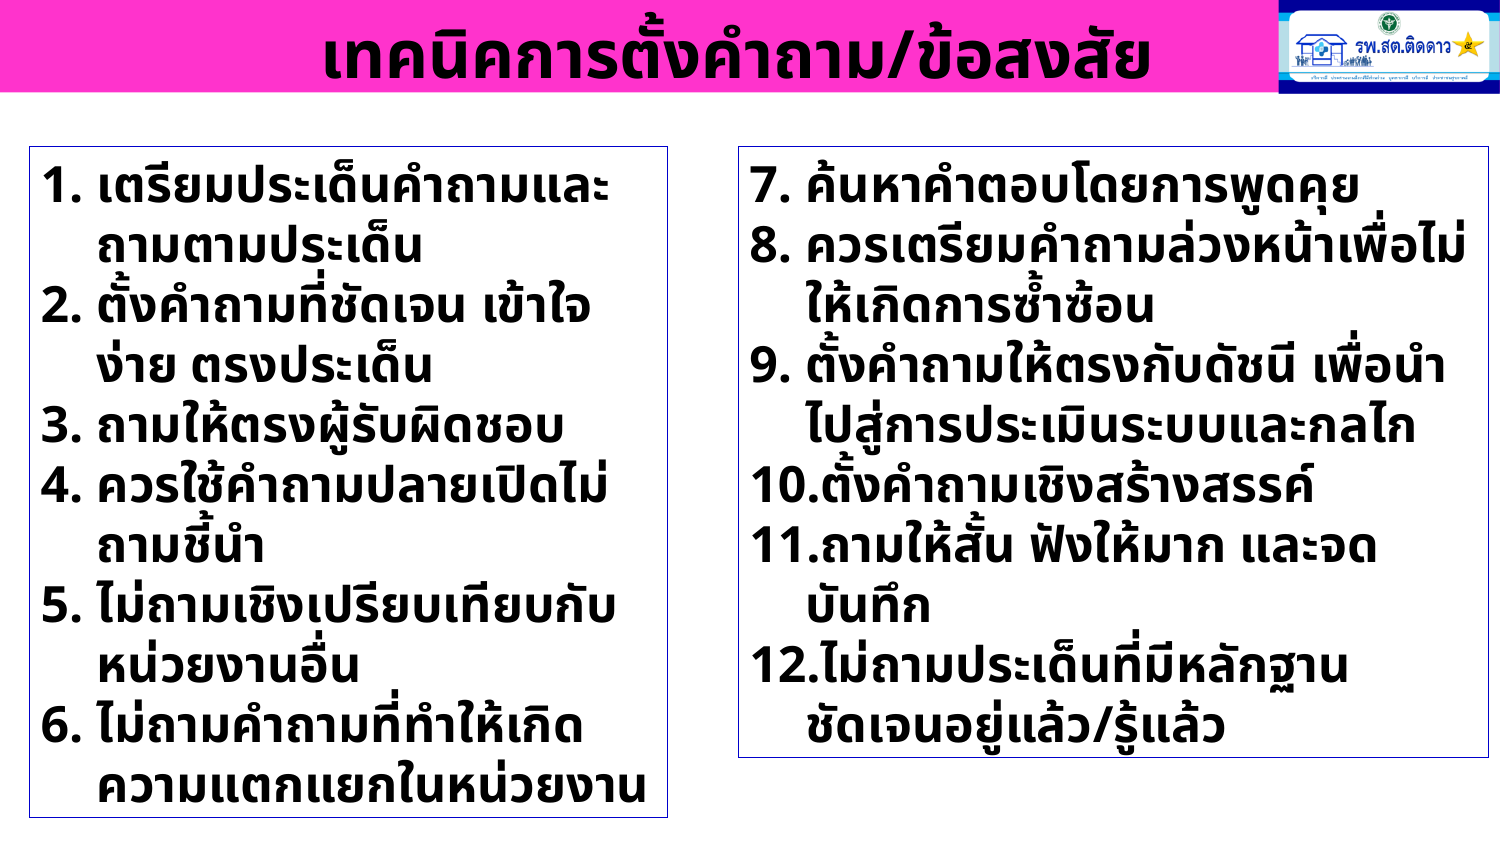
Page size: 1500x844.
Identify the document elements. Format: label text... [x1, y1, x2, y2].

picture [1278, 0, 1500, 94]
text_box [0, 0, 1276, 93]
text_box เทคนิคการตั้งคำถาม/ข้อสงสัย [195, 6, 1274, 98]
text_box เตรียมประเด็นคำถามและถามตามประเด็น ตั้งคำถามที่ชัดเจน เข้าใจง่าย ตรงประเด็น ถามให้ตรงผู้รับผิดชอบ ควรใช้คำถามปลายเปิดไม่ถามชี้นำ ไม่ถามเชิงเปรียบเทียบกับหน่วยงานอื่น ไม่ถามคำถามที่ทำให้เกิดความแตกแยกในหน่วยงาน [29, 146, 668, 818]
text_box ค้นหาคำตอบโดยการพูดคุย ควรเตรียมคำถามล่วงหน้าเพื่อไม่ให้เกิดการซ้ำซ้อน ตั้งคำถามให้ตรงกับดัชนี เพื่อนำไปสู่การประเมินระบบและกลไก ตั้งคำถามเชิงสร้างสรรค์ ถามให้สั้น ฟังให้มาก และจดบันทึก ไม่ถามประเด็นที่มีหลักฐานชัดเจนอยู่แล้ว/รู้แล้ว [738, 146, 1489, 758]
